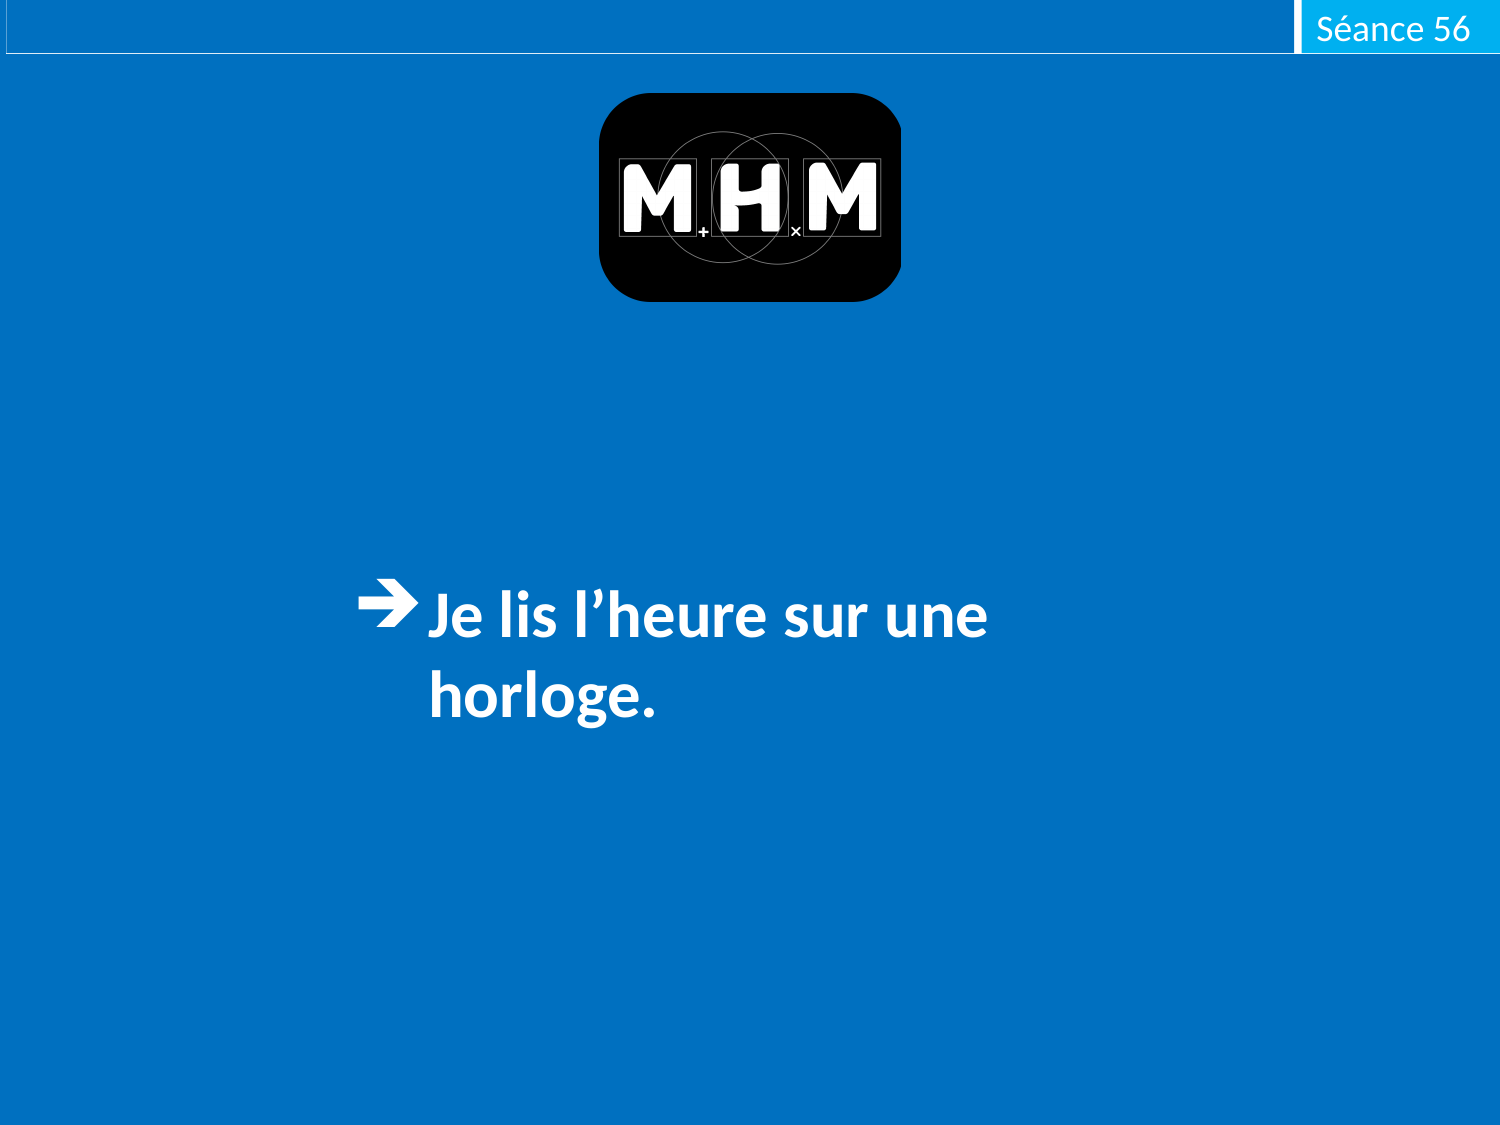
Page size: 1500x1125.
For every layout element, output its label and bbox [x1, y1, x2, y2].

text_box [0, 54, 1500, 1125]
